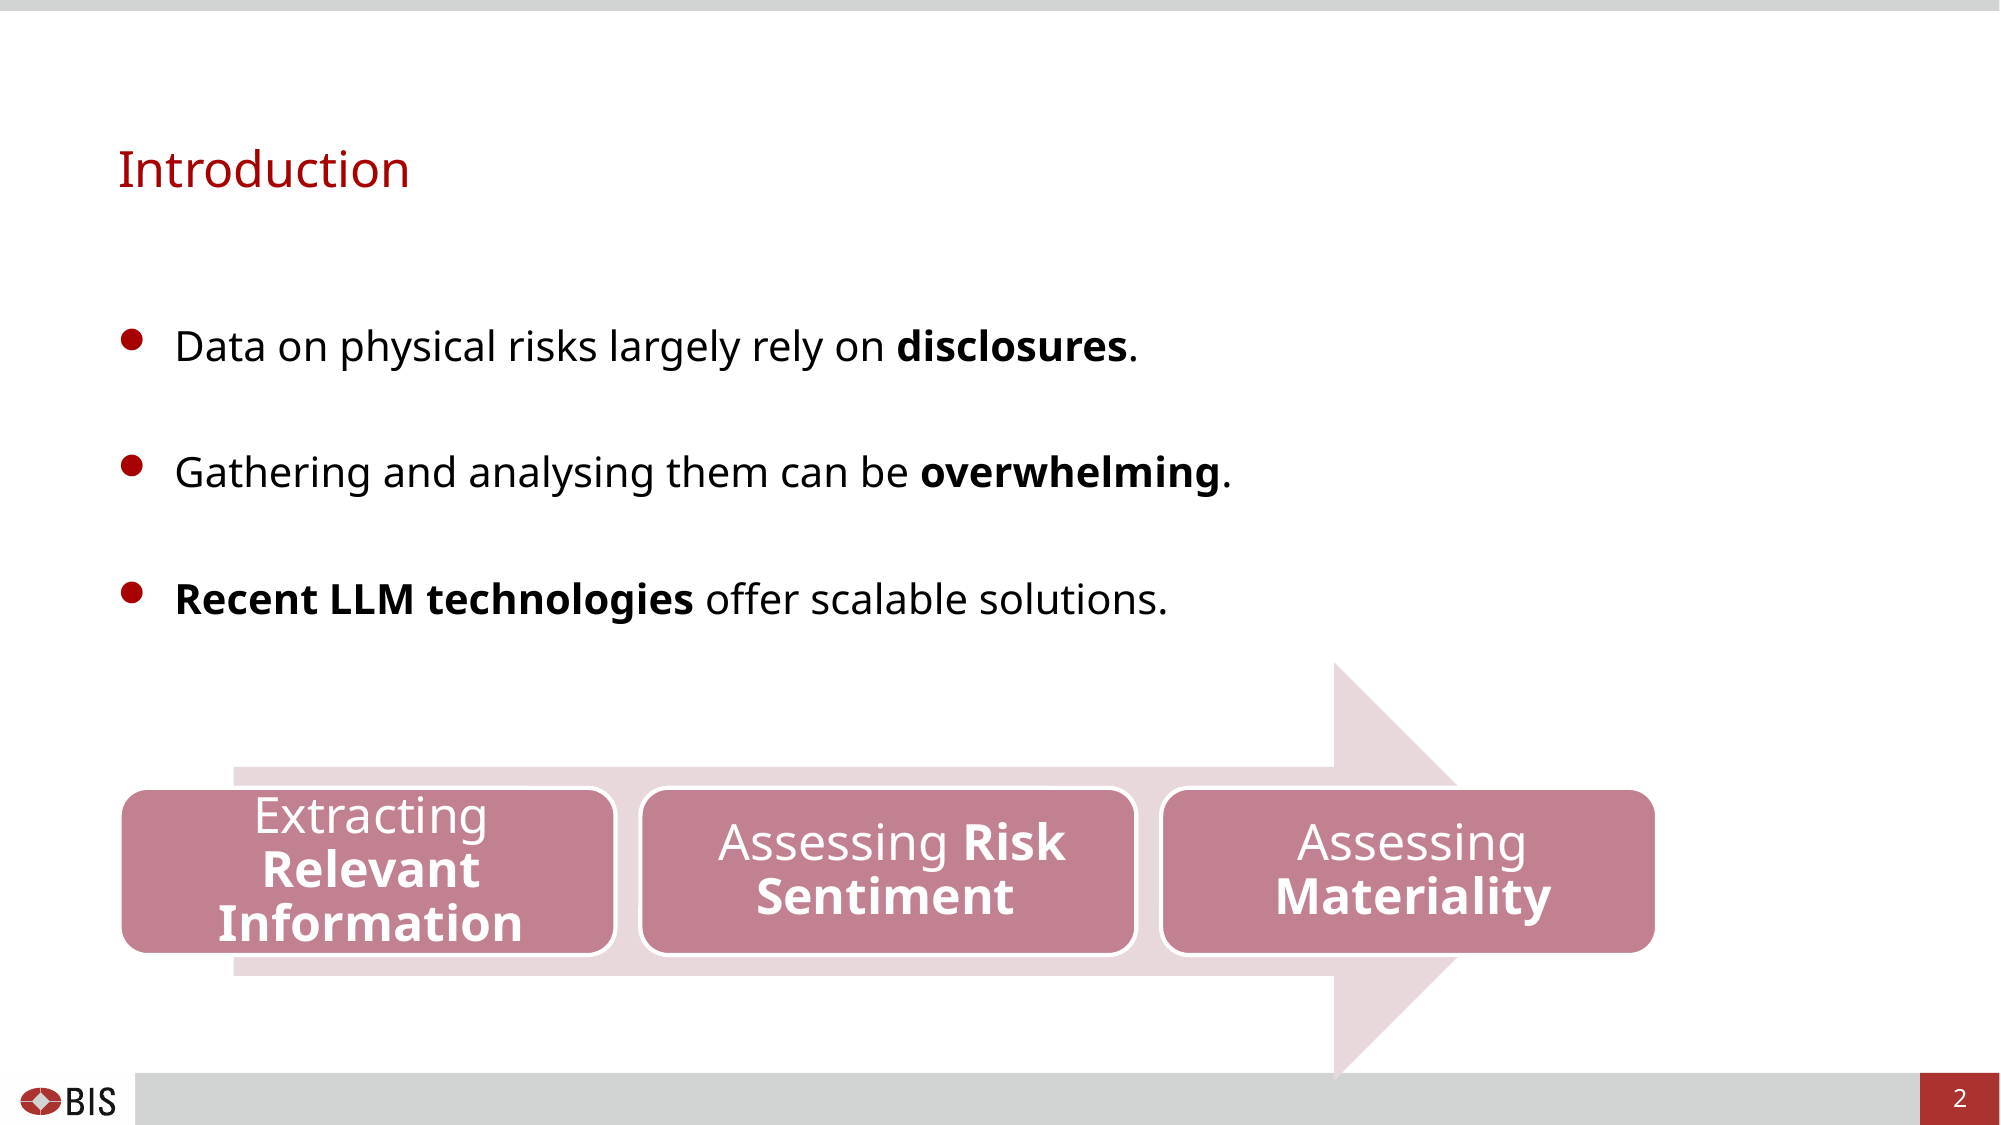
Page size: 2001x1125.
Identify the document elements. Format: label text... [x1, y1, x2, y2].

slide_number 2 [1921, 1074, 2000, 1125]
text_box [117, 662, 1660, 1081]
list Data on physical risks largely rely on disclosures. Gathering and analysing them can be overwhelming. Recent LLM technologies offer scalable solutions. [117, 314, 1867, 763]
title Introduction [118, 137, 1863, 214]
